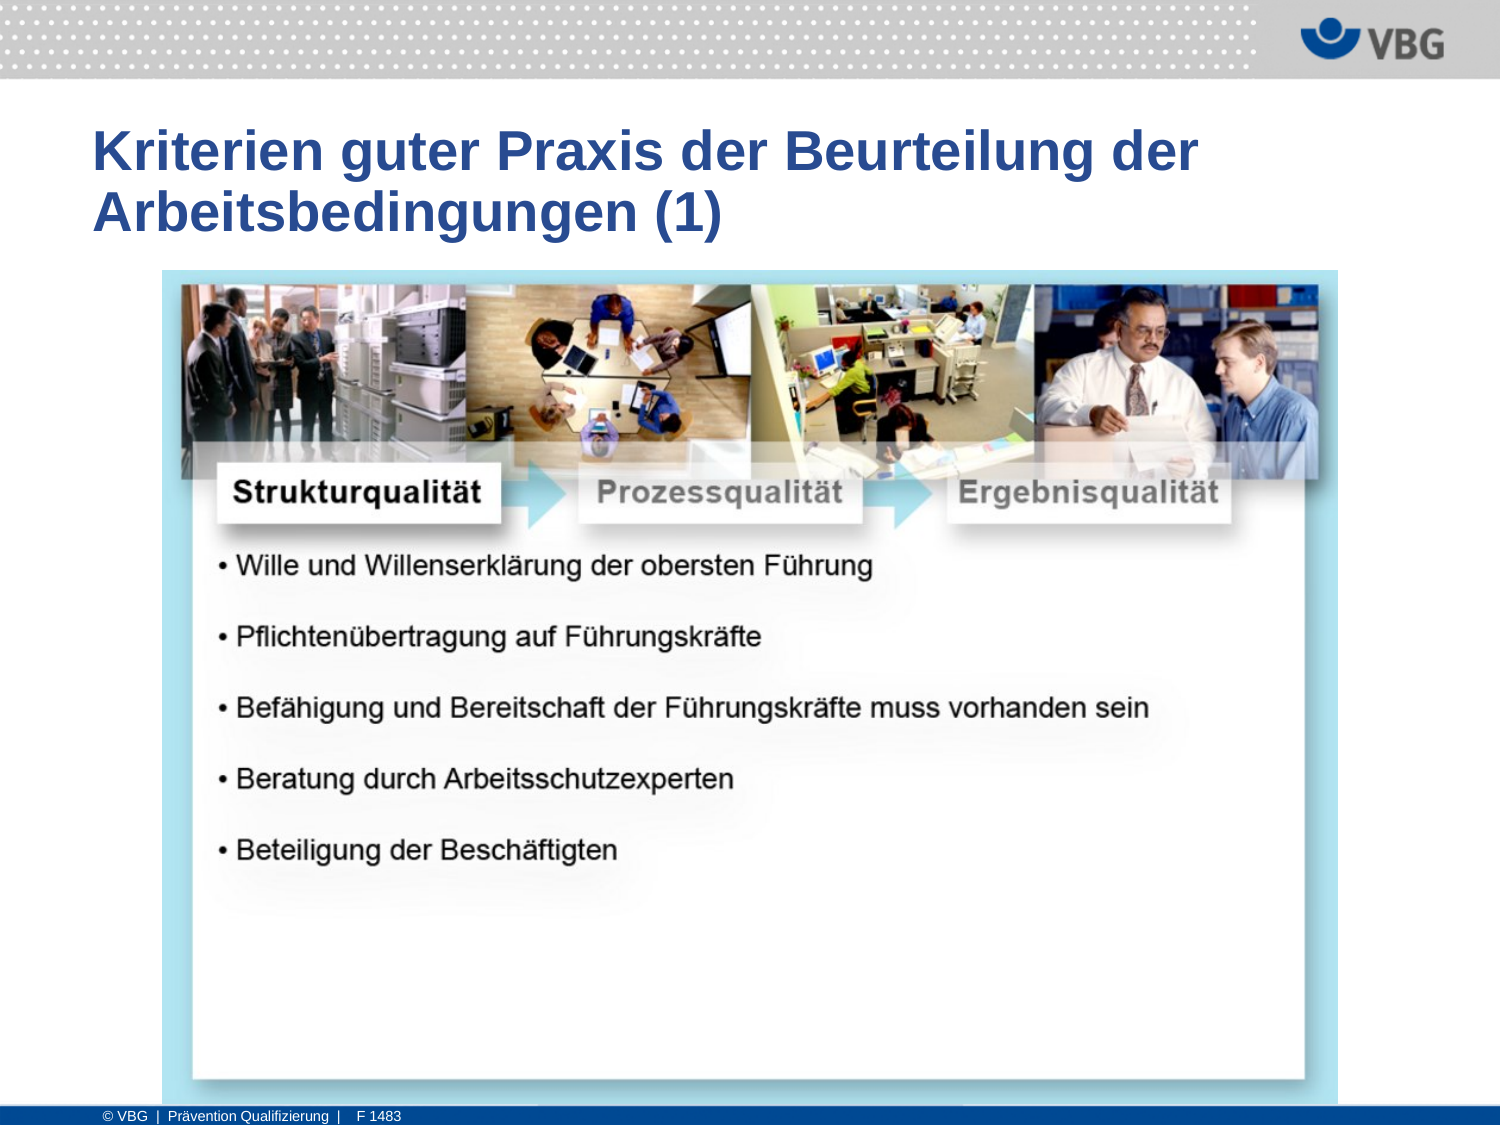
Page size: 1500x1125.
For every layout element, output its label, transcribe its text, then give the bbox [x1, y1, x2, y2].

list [162, 270, 1338, 1104]
title Kriterien guter Praxis der Beurteilung der Arbeitsbedingungen (1) [92, 112, 1410, 254]
picture [0, 0, 1500, 1125]
list F 1483 [356, 1108, 547, 1125]
